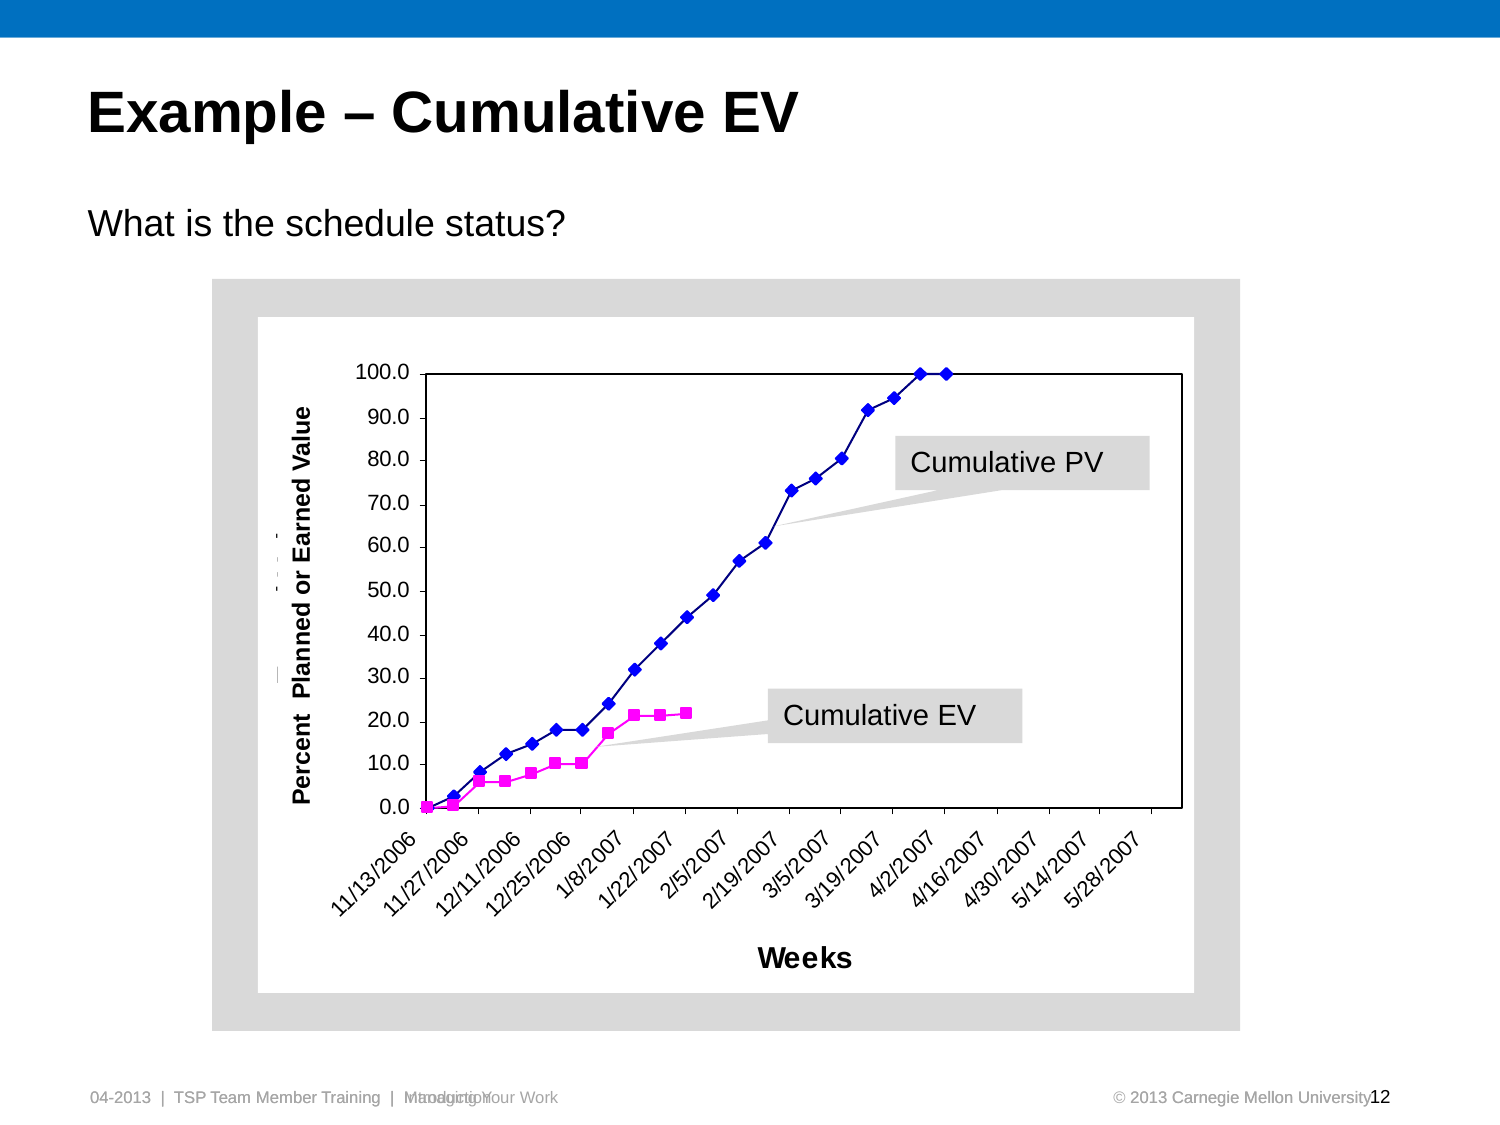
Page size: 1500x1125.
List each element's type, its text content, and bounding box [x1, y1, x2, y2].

text_box What is the schedule status? [87, 202, 1475, 269]
picture [257, 316, 1195, 993]
text_box [212, 278, 1241, 1031]
title Example – Cumulative EV [87, 87, 1439, 202]
